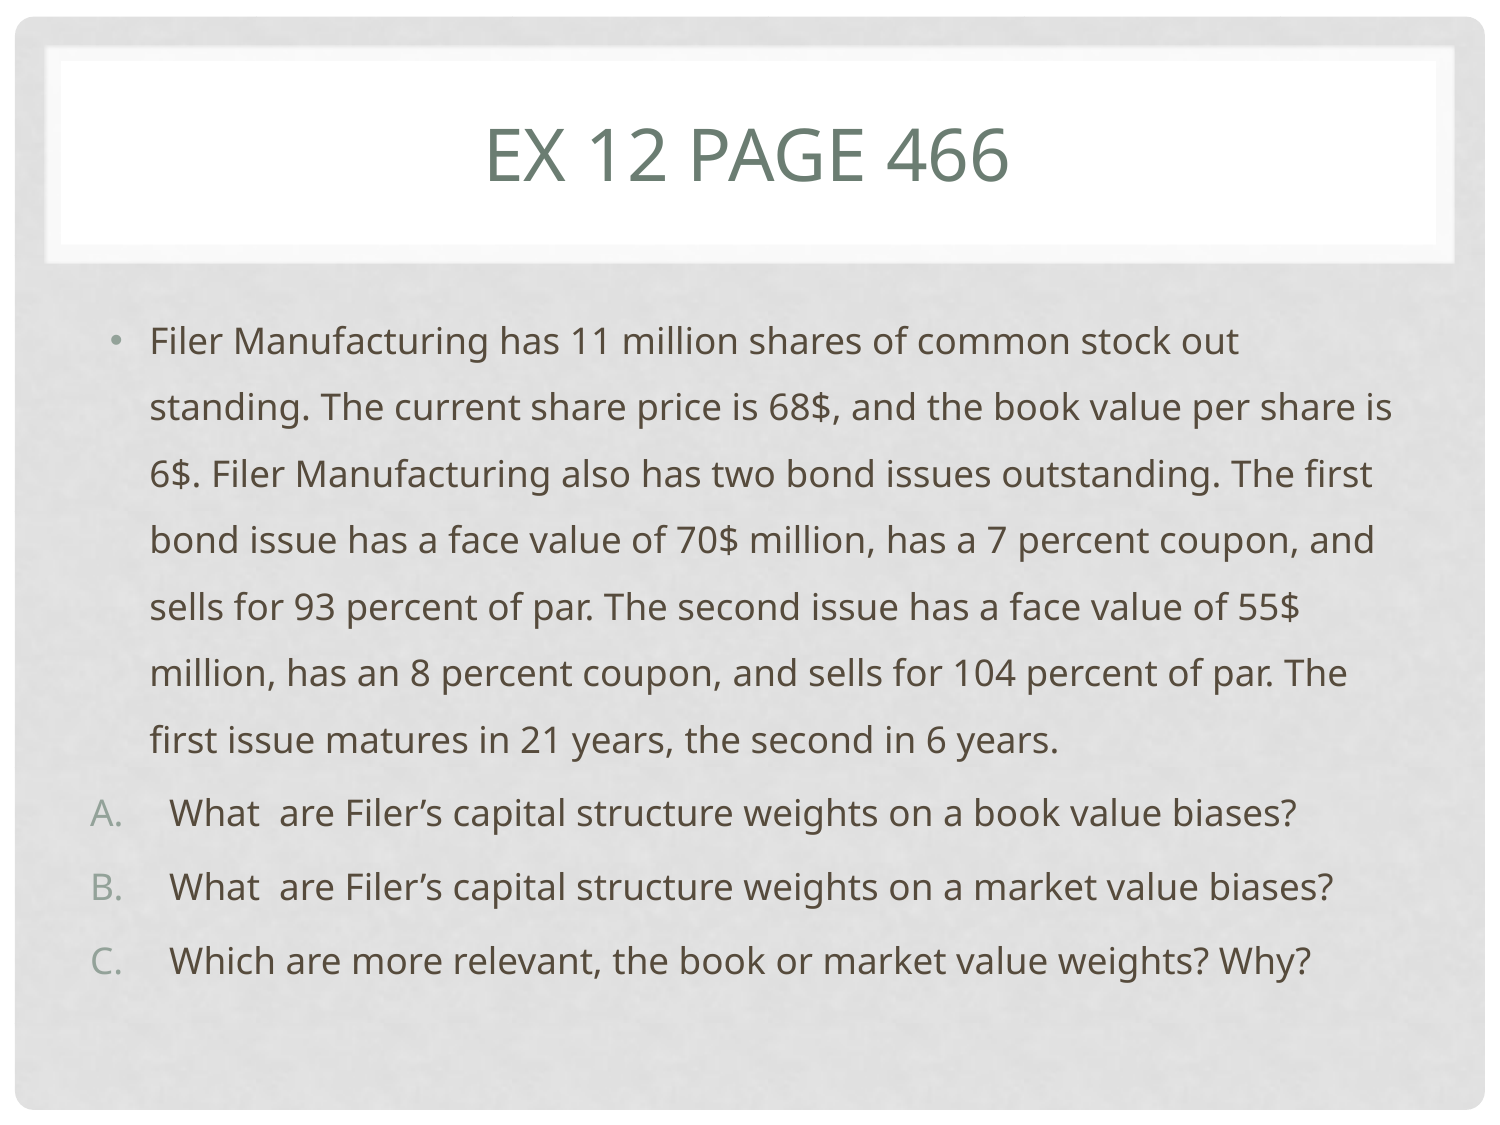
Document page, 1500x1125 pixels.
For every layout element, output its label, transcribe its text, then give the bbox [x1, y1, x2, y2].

title EX 12 Page 466 [69, 66, 1425, 238]
list Filer Manufacturing has 11 million shares of common stock out standing. The current share price is 68$, and the book value per share is 6$. Filer Manufacturing also has two bond issues outstanding. The first bond issue has a face value of 70$ million, has a 7 percent coupon, and sells for 93 percent of par. The second issue has a face value of 55$ million, has an 8 percent coupon, and sells for 104 percent of par. The first issue matures in 21 years, the second in 6 years. What are Filer’s capital structure weights on a book value biases? What are Filer’s capital structure weights on a market value biases? Which are more relevant, the book or market value weights? Why? [75, 287, 1425, 1005]
